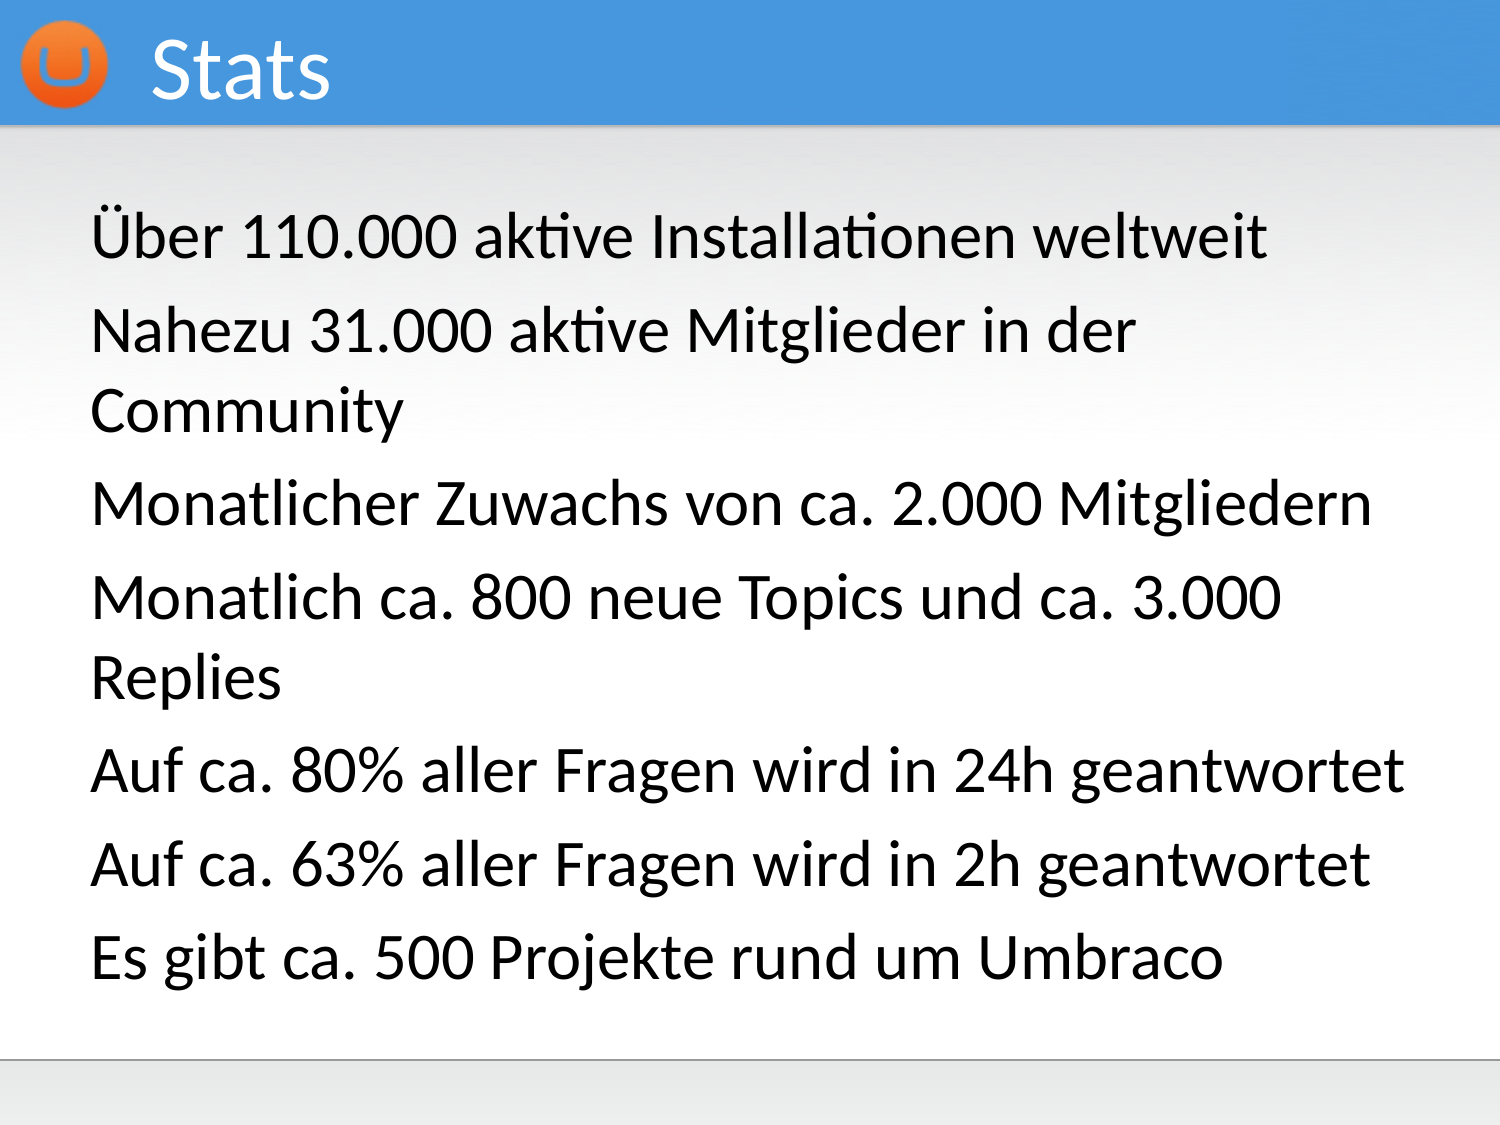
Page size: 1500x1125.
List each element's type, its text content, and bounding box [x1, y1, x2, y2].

title Stats [135, 0, 1500, 126]
list Über 110.000 aktive Installationen weltweit Nahezu 31.000 aktive Mitglieder in der Community Monatlicher Zuwachs von ca. 2.000 Mitgliedern Monatlich ca. 800 neue Topics und ca. 3.000 Replies Auf ca. 80% aller Fragen wird in 24h geantwortet Auf ca. 63% aller Fragen wird in 2h geantwortet Es gibt ca. 500 Projekte rund um Umbraco [75, 184, 1425, 1005]
picture [0, 0, 1500, 1125]
